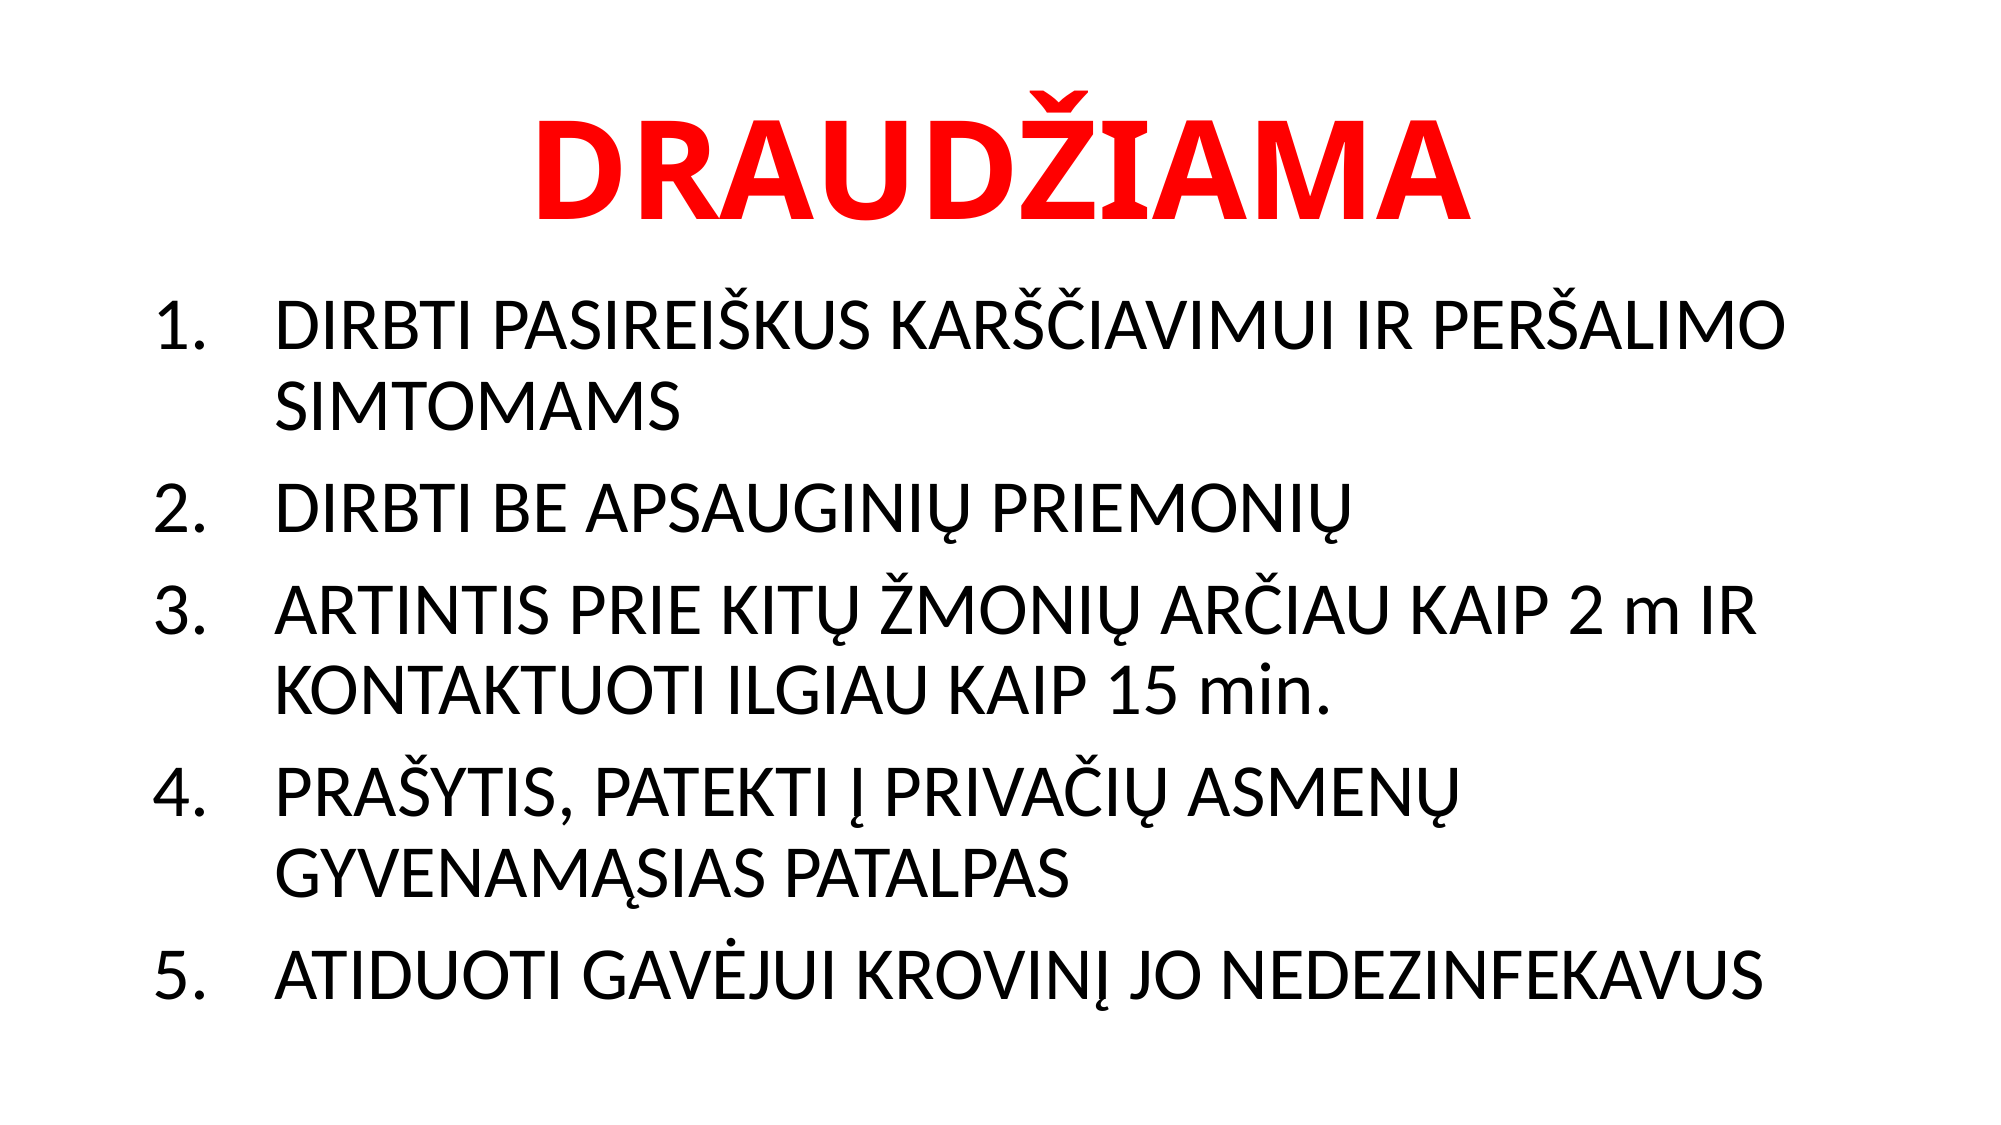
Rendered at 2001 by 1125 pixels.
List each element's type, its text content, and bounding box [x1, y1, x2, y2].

title DRAUDŽIAMA [137, 59, 1863, 277]
list DIRBTI PASIREIŠKUS KARŠČIAVIMUI IR PERŠALIMO SIMTOMAMS DIRBTI BE APSAUGINIŲ PRIEMONIŲ ARTINTIS PRIE KITŲ ŽMONIŲ ARČIAU KAIP 2 m IR KONTAKTUOTI ILGIAU KAIP 15 min. PRAŠYTIS, PATEKTI Į PRIVAČIŲ ASMENŲ GYVENAMĄSIAS PATALPAS ATIDUOTI GAVĖJUI KROVINĮ JO NEDEZINFEKAVUS [137, 277, 1863, 992]
